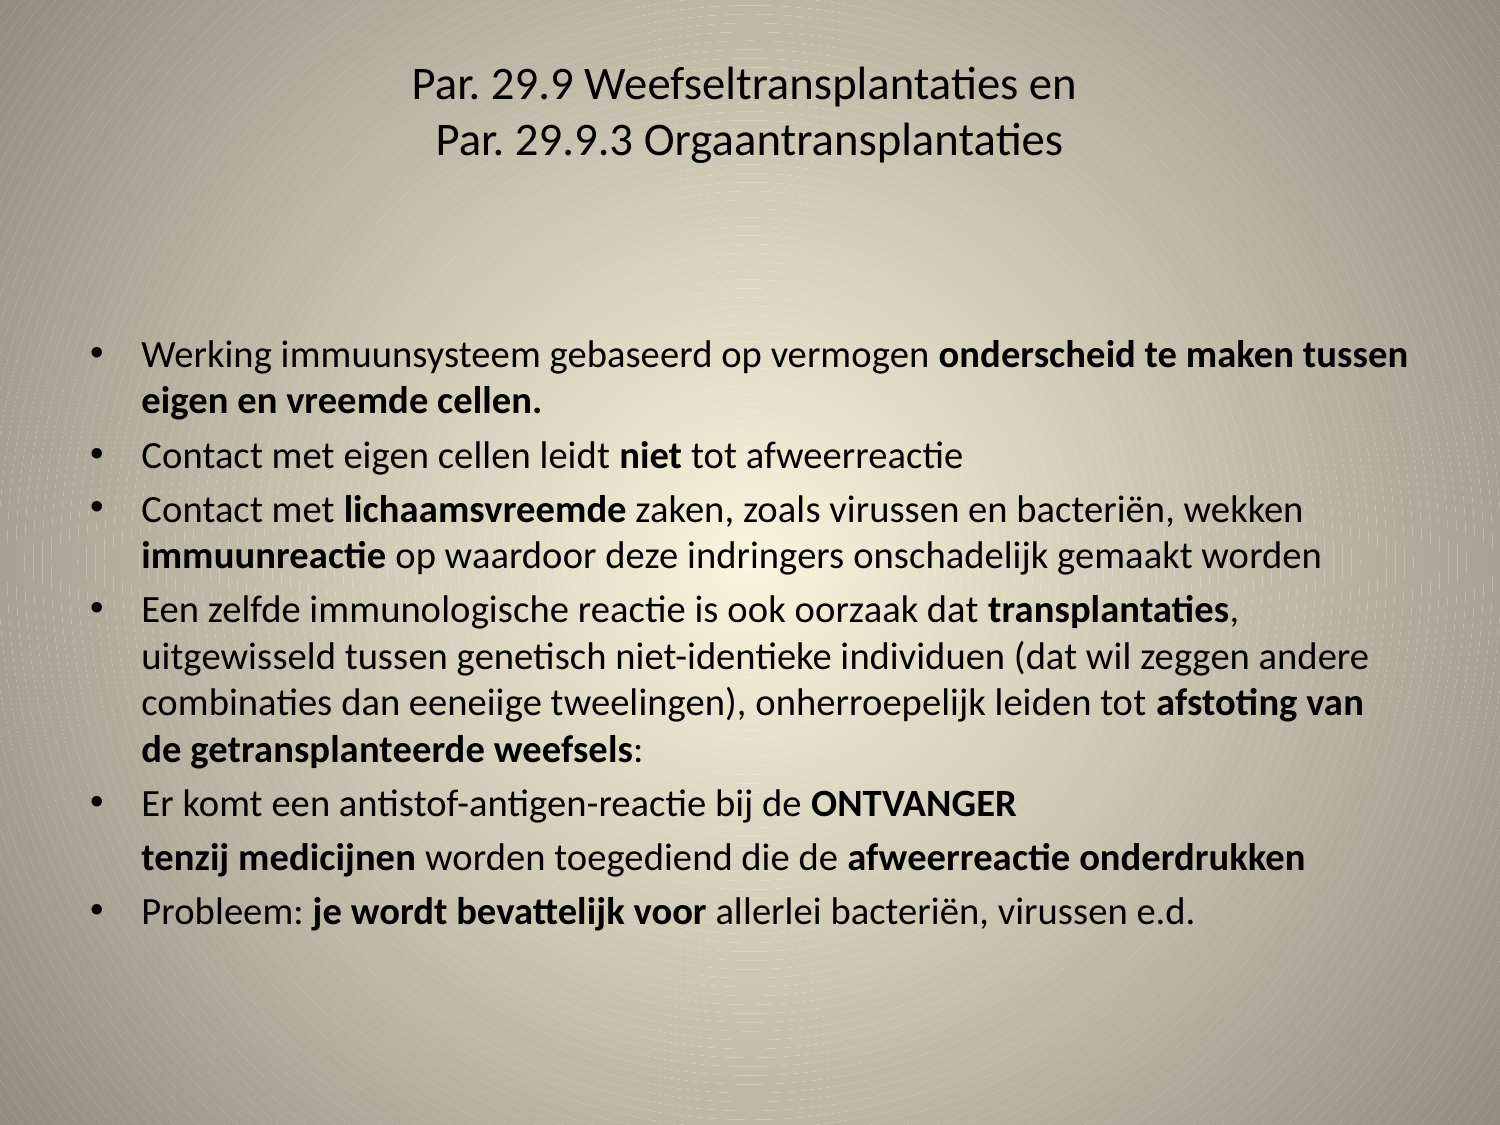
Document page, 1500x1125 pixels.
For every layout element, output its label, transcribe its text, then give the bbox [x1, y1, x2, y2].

list Werking immuunsysteem gebaseerd op vermogen onderscheid te maken tussen eigen en vreemde cellen. Contact met eigen cellen leidt niet tot afweerreactie Contact met lichaamsvreemde zaken, zoals virussen en bacteriën, wekken immuunreactie op waardoor deze indringers onschadelijk gemaakt worden Een zelfde immunologische reactie is ook oorzaak dat transplantaties, uitgewisseld tussen genetisch niet-identieke individuen (dat wil zeggen andere combinaties dan eeneiige tweelingen), onherroepelijk leiden tot afstoting van de getransplanteerde weefsels: Er komt een antistof-antigen-reactie bij de ONTVANGER tenzij medicijnen worden toegediend die de afweerreactie onderdrukken Probleem: je wordt bevattelijk voor allerlei bacteriën, virussen e.d. [75, 262, 1425, 1005]
title Par. 29.9 Weefseltransplantaties en Par. 29.9.3 Orgaantransplantaties [75, 45, 1425, 173]
